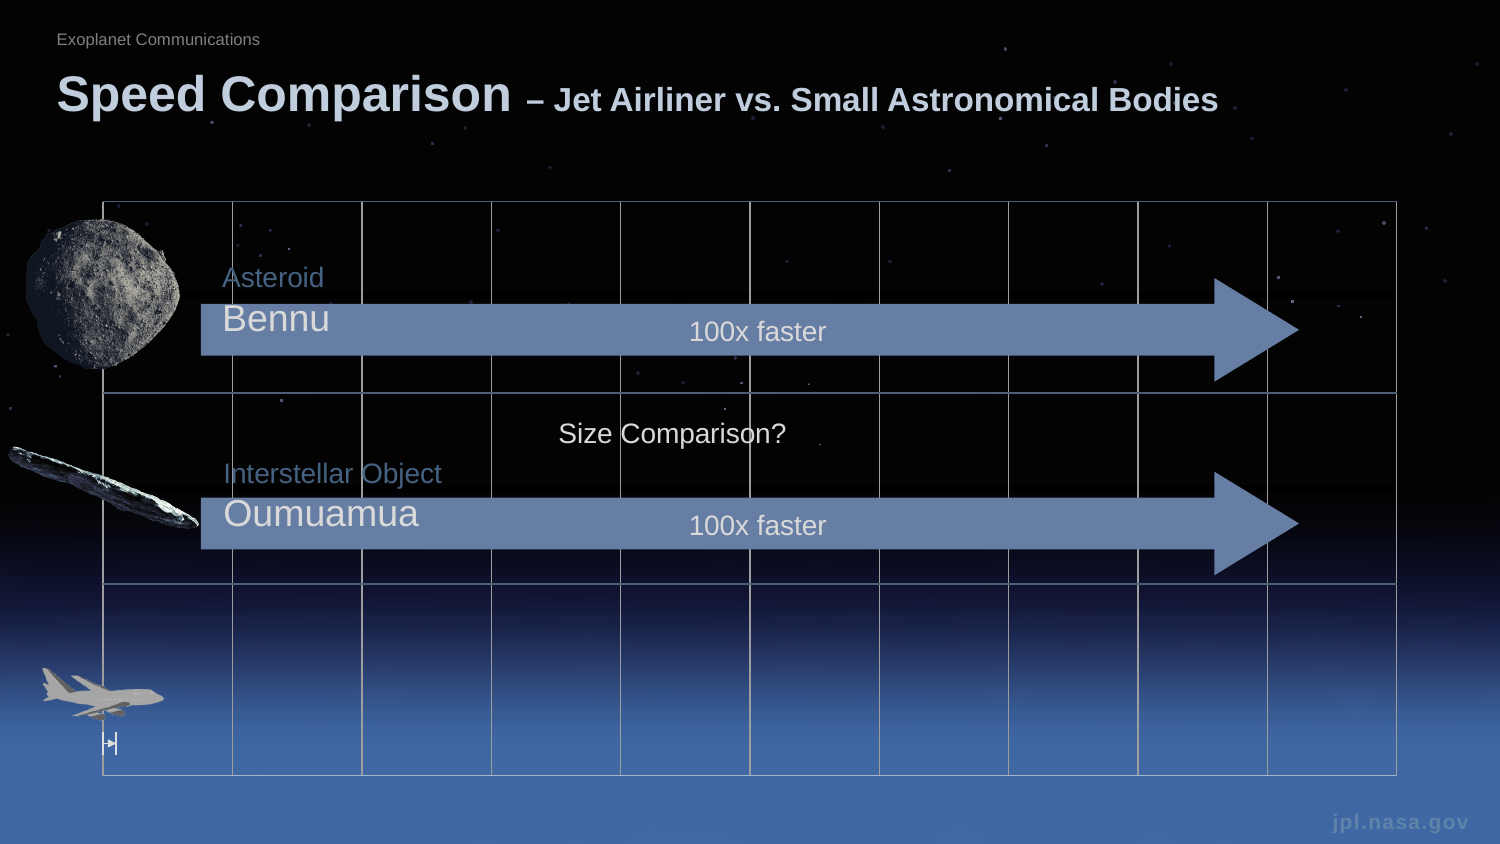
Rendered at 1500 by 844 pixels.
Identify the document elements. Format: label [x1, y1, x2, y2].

picture [0, 0, 1500, 844]
text_box [102, 201, 1397, 776]
